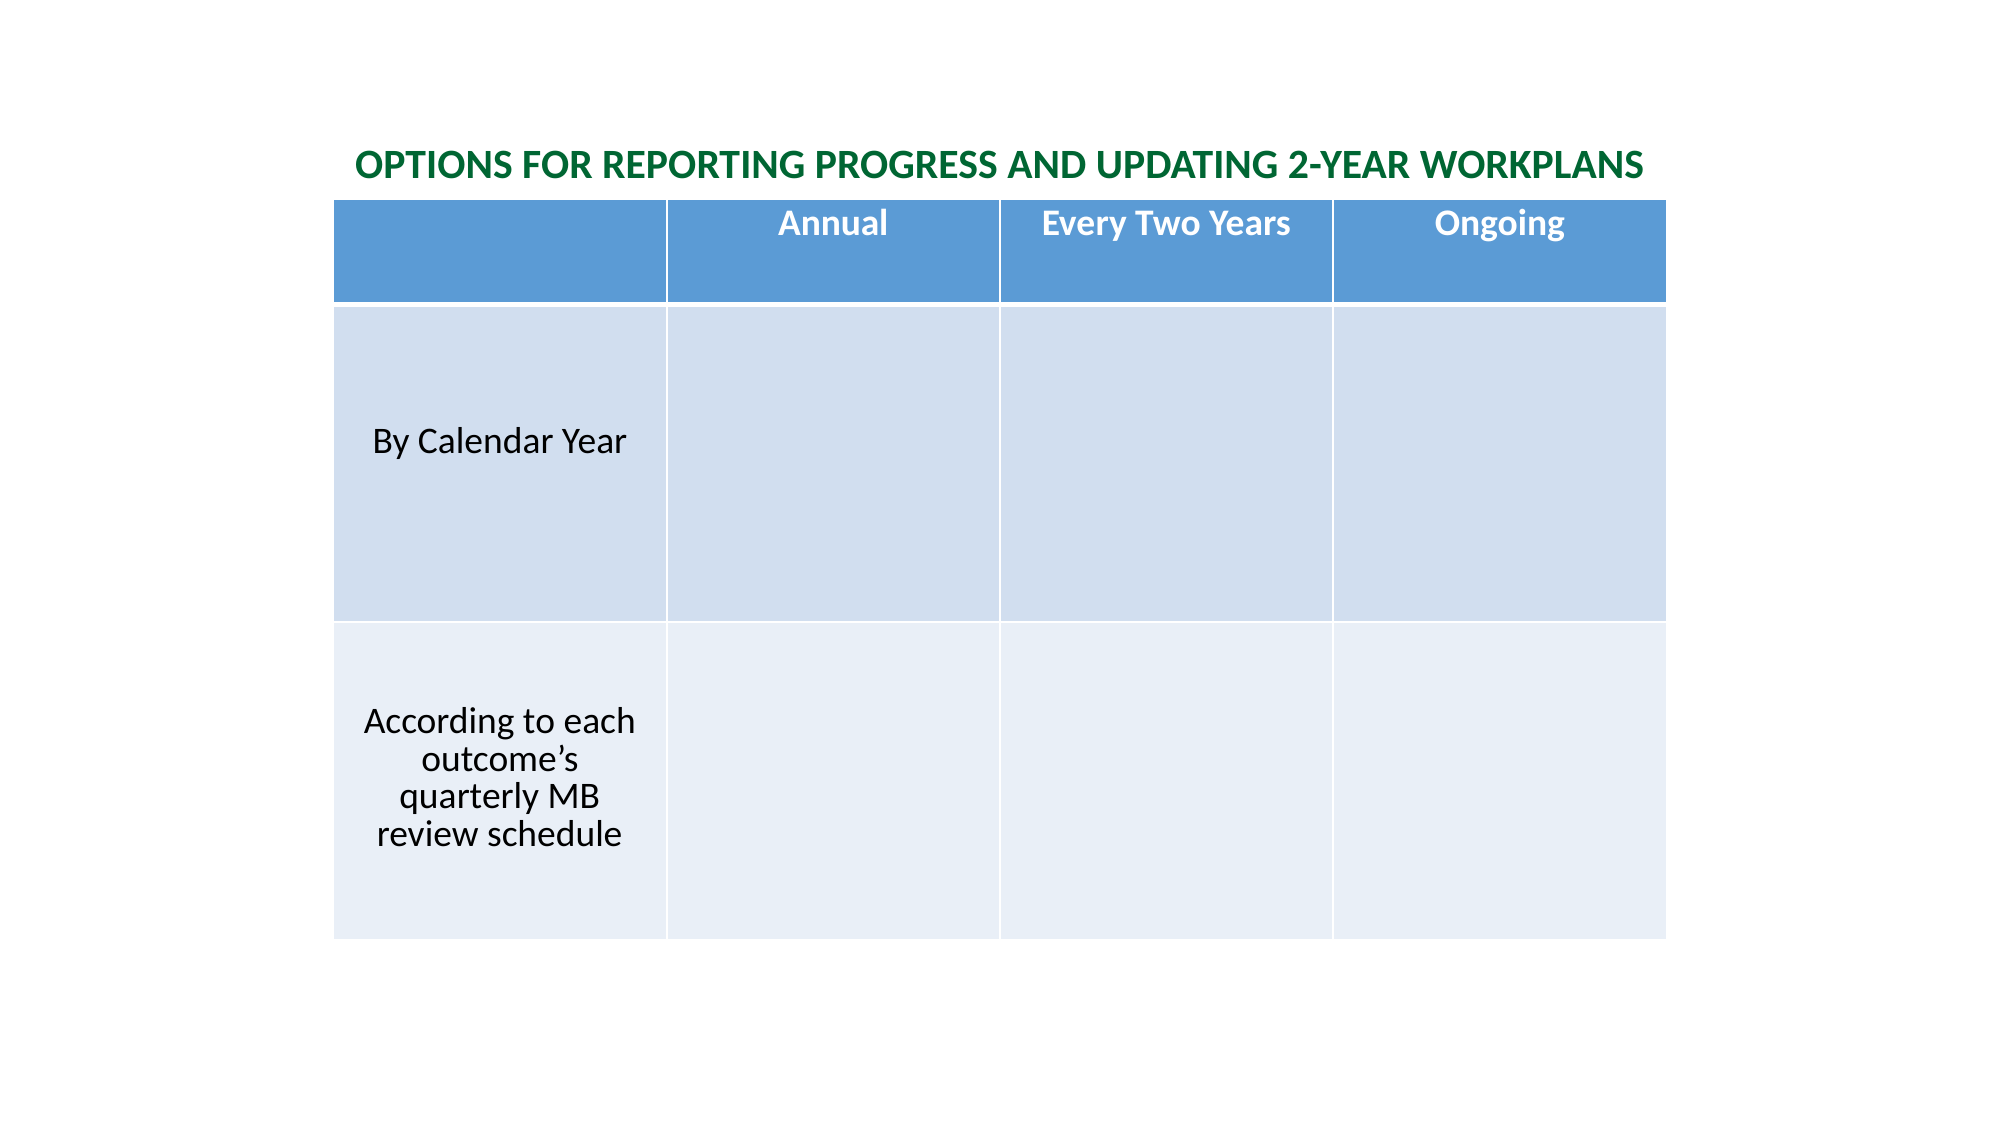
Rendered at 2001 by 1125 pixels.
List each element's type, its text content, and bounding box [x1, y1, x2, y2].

table_header [334, 200, 666, 302]
table_cell [668, 623, 999, 939]
text_box OPTIONS FOR REPORTING PROGRESS AND UPDATING 2-YEAR WORKPLANS [333, 129, 1667, 194]
table_cell [1334, 307, 1666, 621]
table_cell [1001, 307, 1332, 621]
table_cell [668, 307, 999, 621]
table_cell According to each outcome’s quarterly MB review schedule [334, 623, 666, 939]
table_header Every Two Years [1001, 200, 1332, 302]
table_header Ongoing [1334, 200, 1666, 302]
table_header Annual [668, 200, 999, 302]
table_cell By Calendar Year [334, 307, 666, 621]
table_cell [1001, 623, 1332, 939]
table_cell [1334, 623, 1666, 939]
